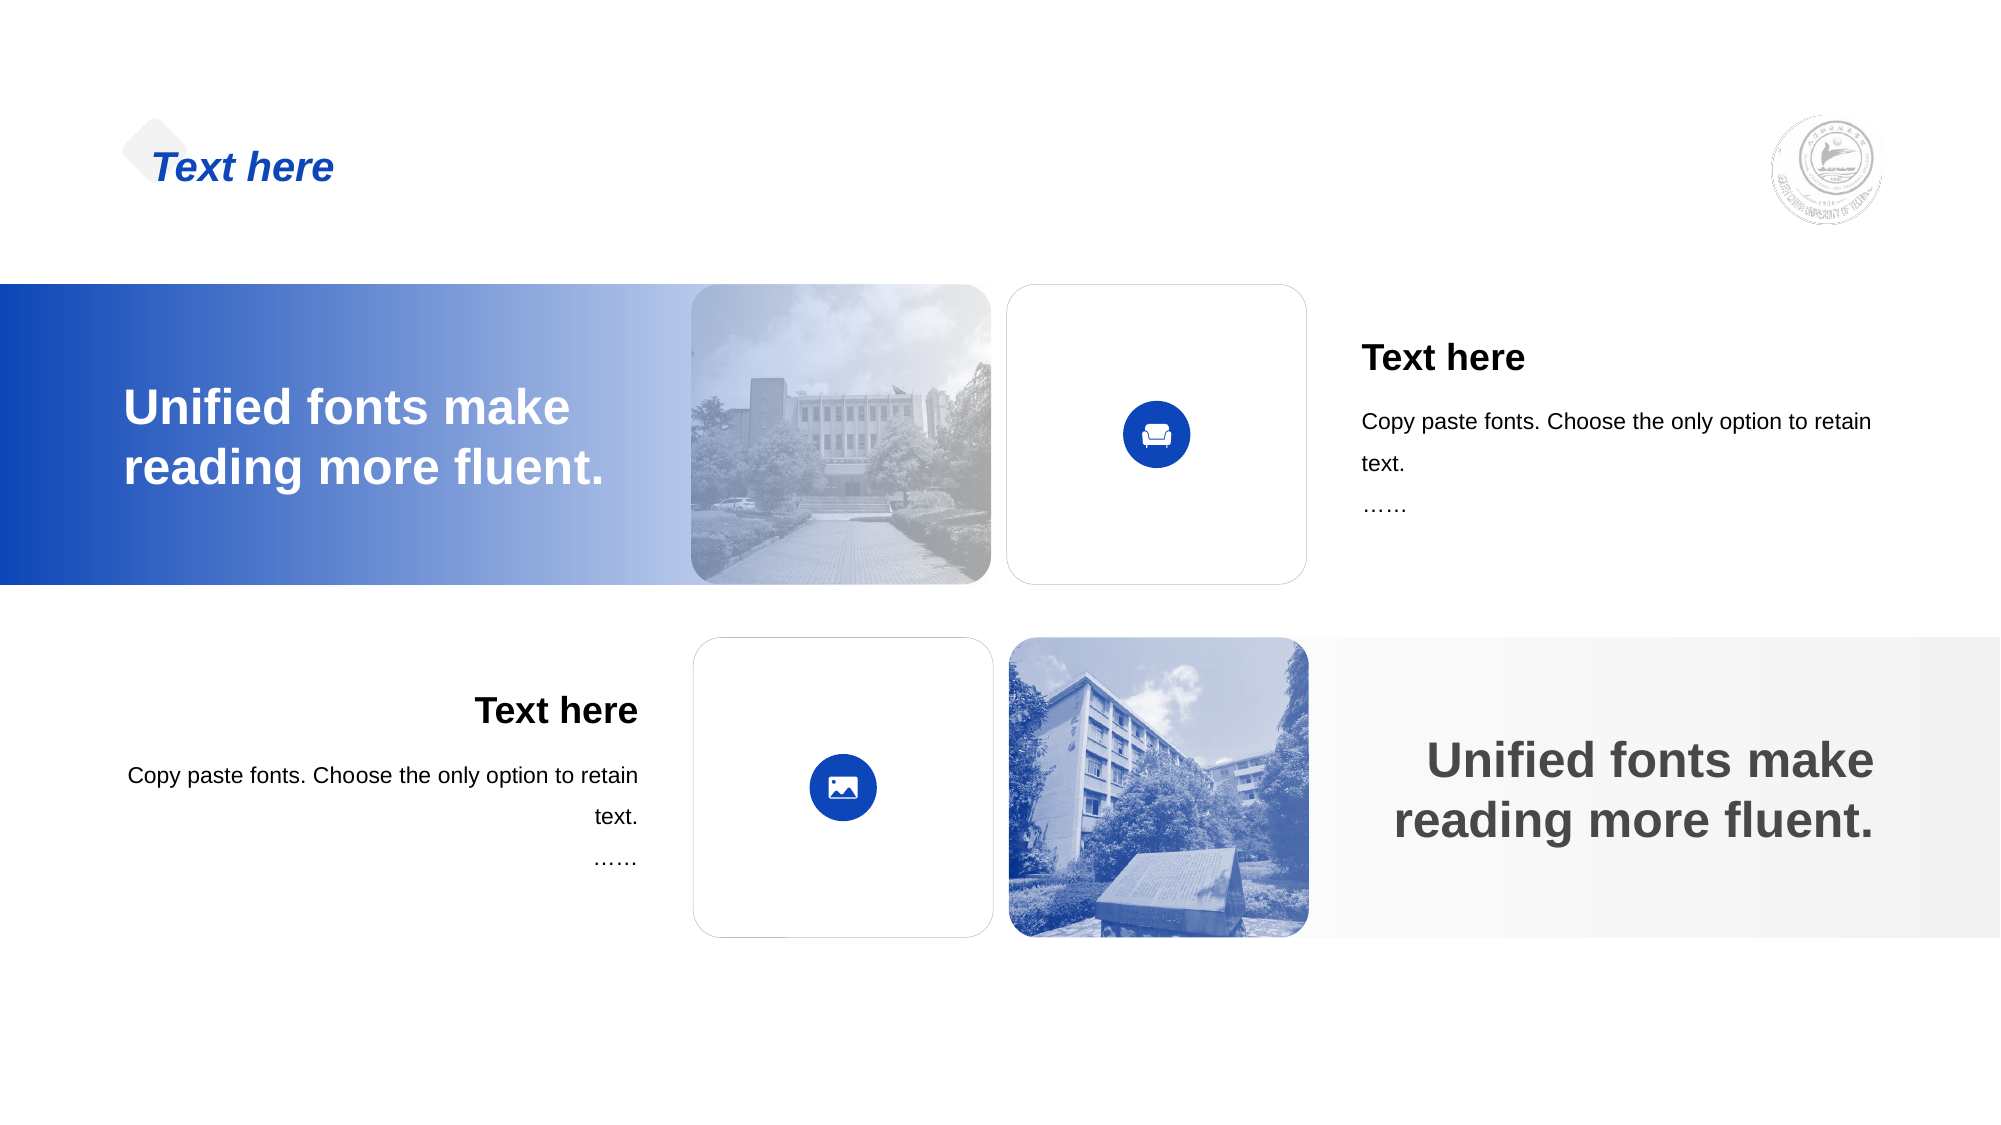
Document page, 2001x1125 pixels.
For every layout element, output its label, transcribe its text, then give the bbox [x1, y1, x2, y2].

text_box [1346, 317, 1890, 552]
text_box Unified fonts make reading more fluen t. [108, 323, 654, 546]
text_box [692, 636, 995, 939]
text_box [1005, 283, 1308, 586]
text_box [809, 753, 877, 822]
text_box [0, 283, 992, 585]
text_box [110, 670, 654, 905]
text_box [1008, 636, 2000, 938]
title Text here [135, 29, 1916, 199]
text_box Unified fonts make reading more fluent. [1344, 676, 1890, 899]
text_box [1123, 400, 1191, 469]
picture [1771, 199, 1882, 225]
